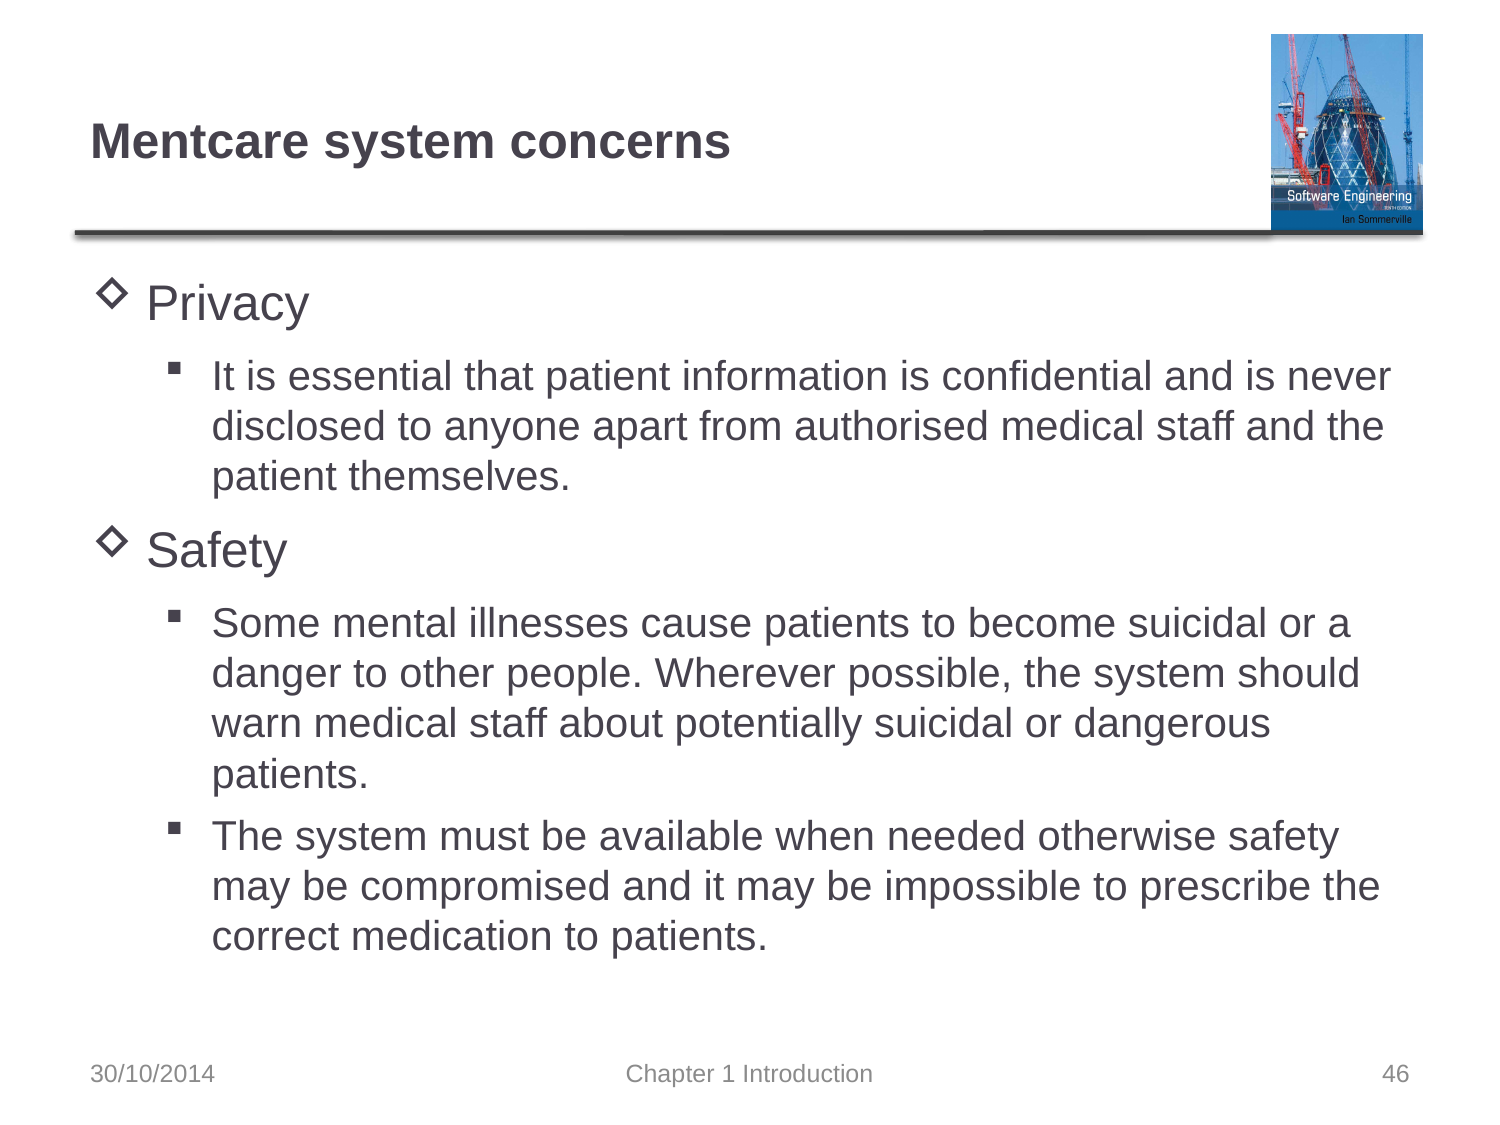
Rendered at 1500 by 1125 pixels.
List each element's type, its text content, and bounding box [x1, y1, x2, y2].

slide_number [75, 1042, 425, 1103]
list Privacy It is essential that patient information is confidential and is never disclosed to anyone apart from authorised medical staff and the patient themselves. Safety Some mental illnesses cause patients to become suicidal or a danger to other people. Wherever possible, the system should warn medical staff about potentially suicidal or dangerous patients. The system must be available when needed otherwise safety may be compromised and it may be impossible to prescribe the correct medication to patients. [75, 262, 1425, 1005]
slide_number 46 [1074, 1042, 1425, 1103]
picture [1271, 34, 1423, 230]
title Mentcare system concerns [74, 44, 1272, 233]
footer Chapter 1 Introduction [512, 1042, 988, 1103]
